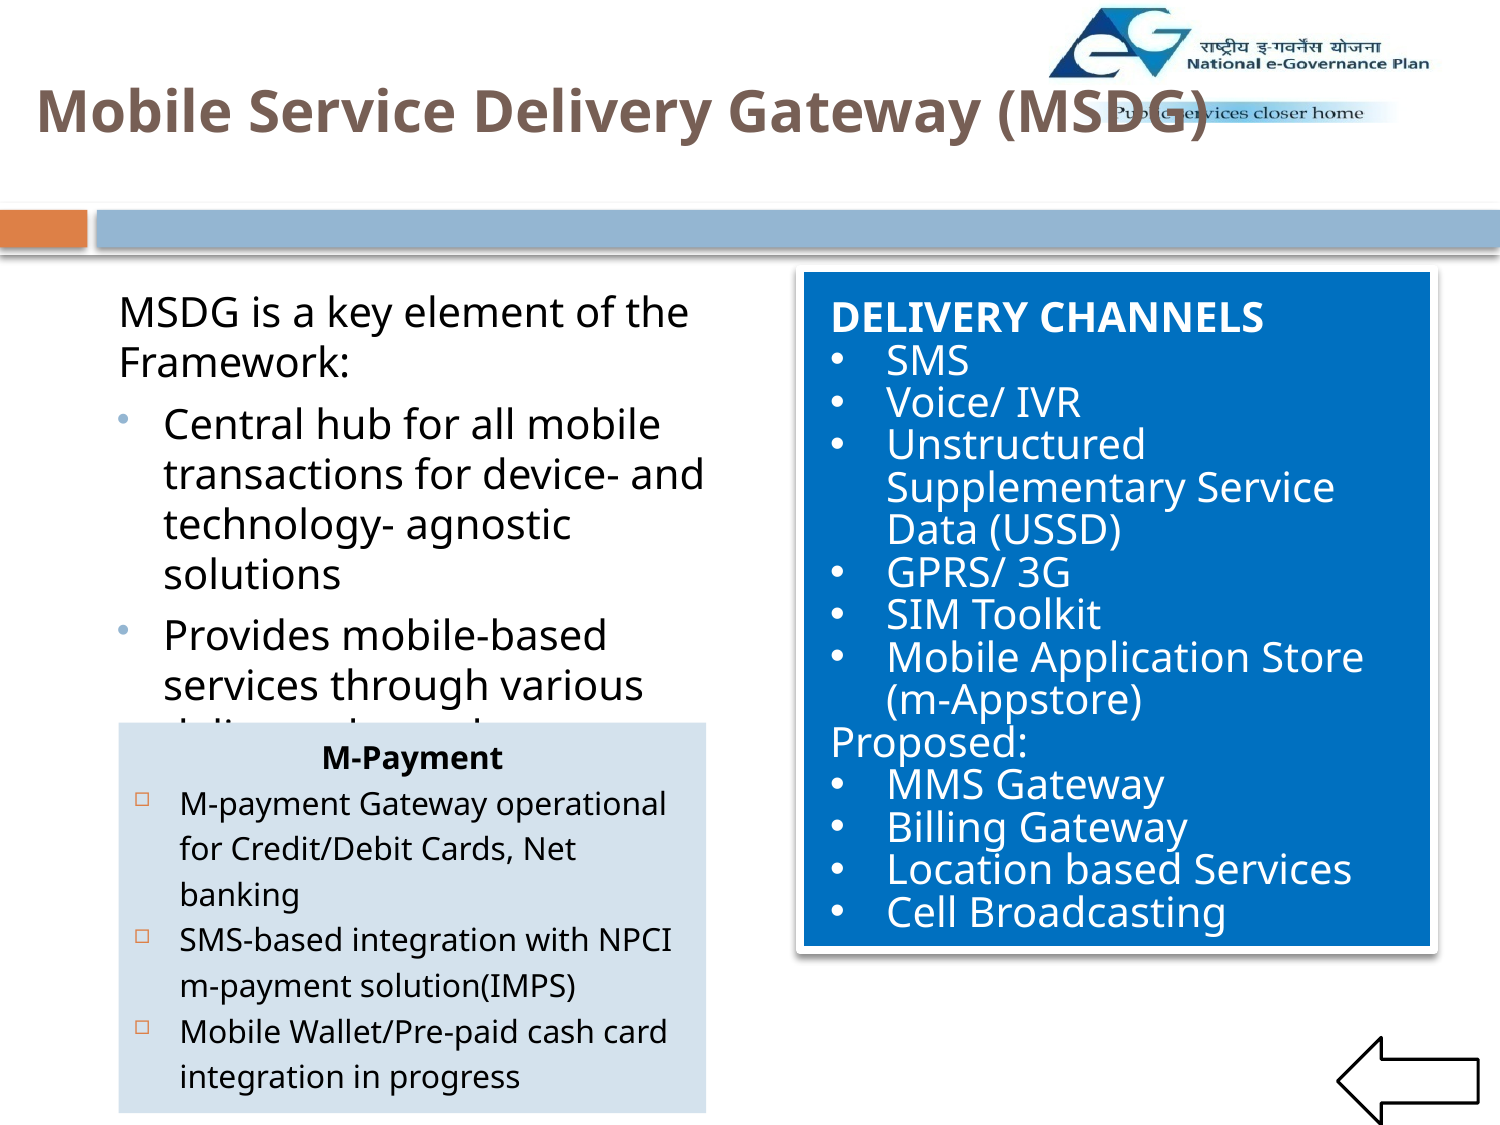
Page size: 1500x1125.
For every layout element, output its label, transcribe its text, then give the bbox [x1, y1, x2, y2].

list M-Payment M-payment Gateway operational for Credit/Debit Cards, Net banking SMS-based integration with NPCI m-payment solution(IMPS) Mobile Wallet/Pre-paid cash card integration in progress [118, 722, 707, 1114]
list MSDG is a key element of the Framework: Central hub for all mobile transactions for device- and technology- agnostic solutions Provides mobile-based services through various delivery channels [103, 278, 754, 674]
title Mobile Service Delivery Gateway (MSDG) [20, 57, 1459, 161]
text_box [1336, 1035, 1480, 1125]
text_box DELIVERY CHANNELS SMS Voice/ IVR Unstructured Supplementary Service Data (USSD) GPRS/ 3G SIM Toolkit Mobile Application Store (m-Appstore) Proposed: MMS Gateway Billing Gateway Location based Services Cell Broadcasting [796, 265, 1438, 954]
picture [1048, 0, 1500, 123]
